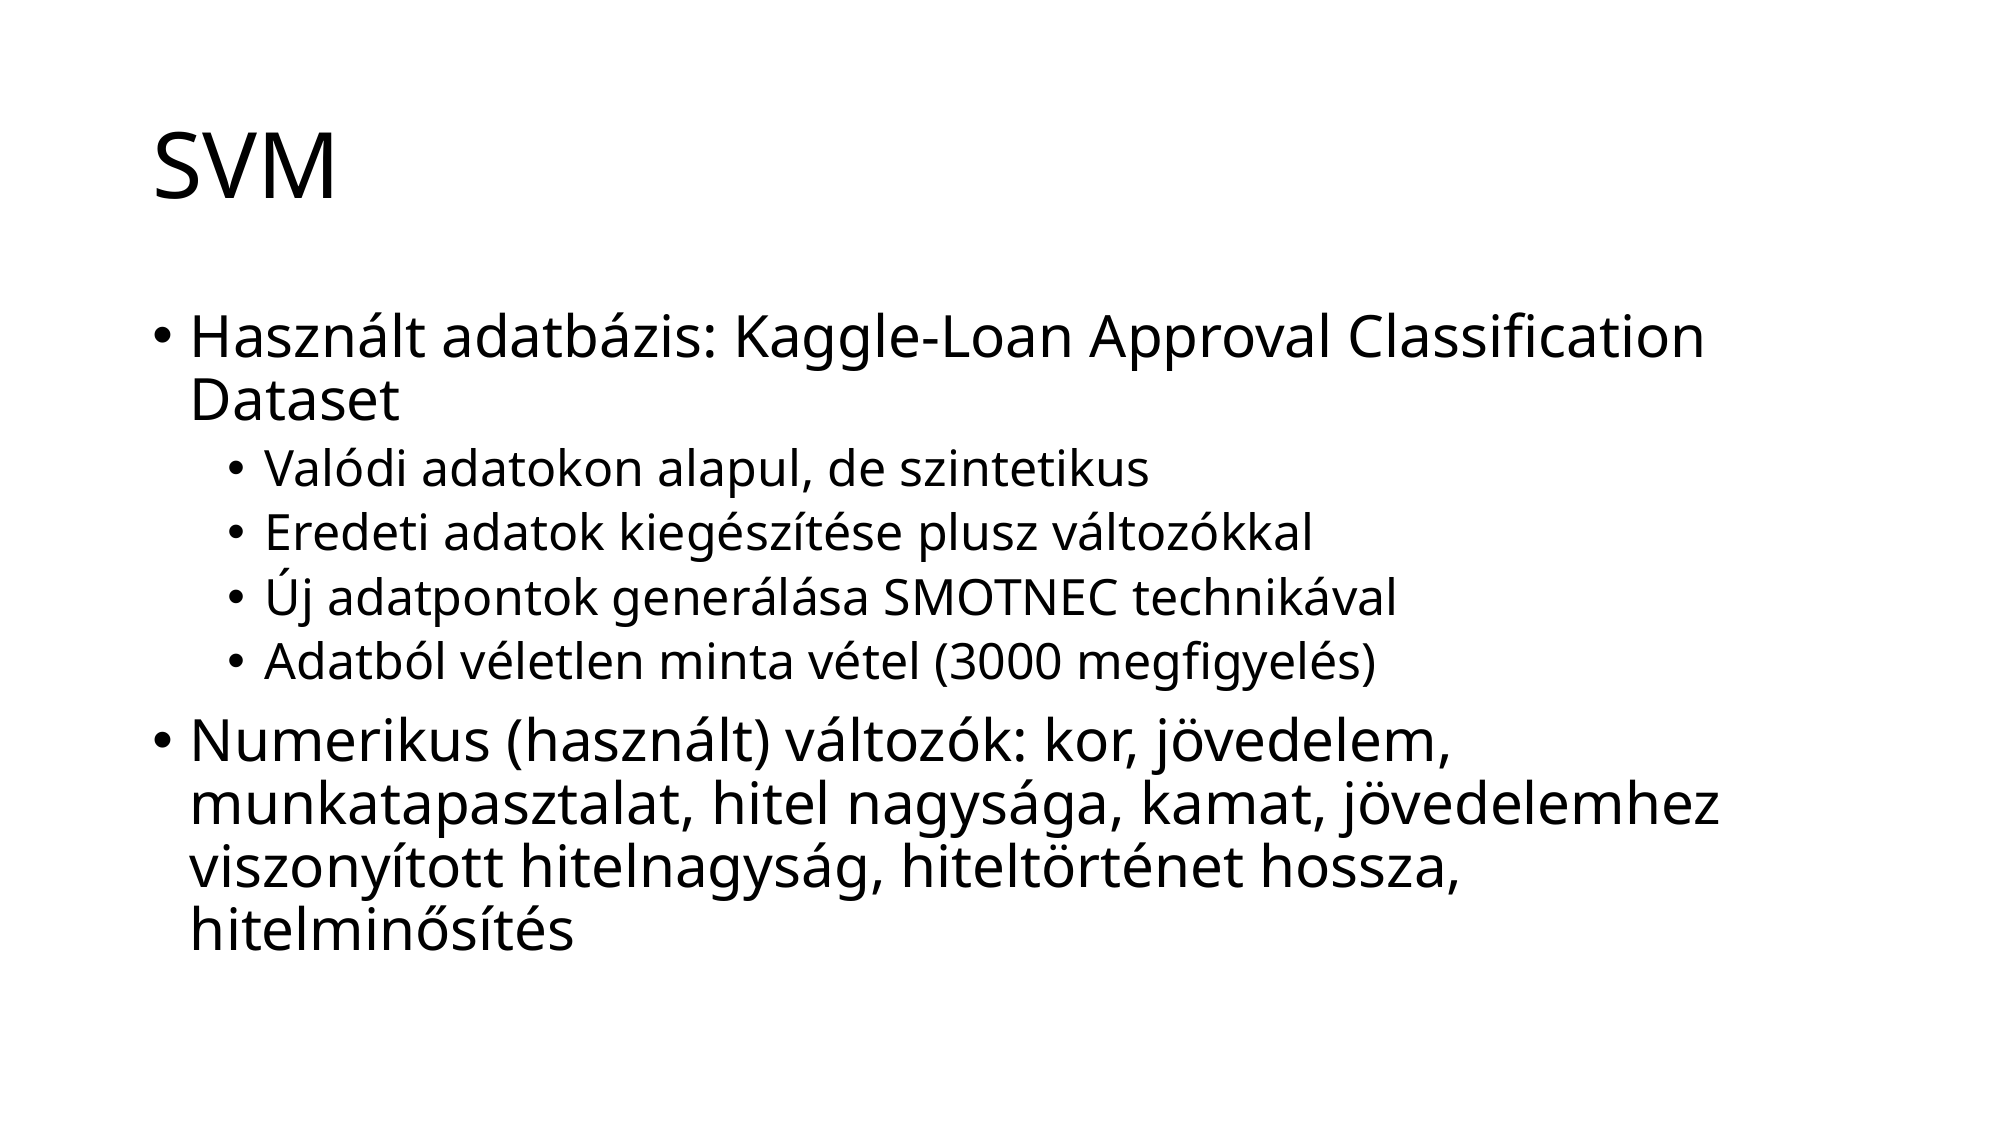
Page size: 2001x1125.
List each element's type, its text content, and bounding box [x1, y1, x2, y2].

list Használt adatbázis: Kaggle-Loan Approval Classification Dataset Valódi adatokon alapul, de szintetikus Eredeti adatok kiegészítése plusz változókkal Új adatpontok generálása SMOTNEC technikával Adatból véletlen minta vétel (3000 megfigyelés) Numerikus (használt) változók: kor, jövedelem, munkatapasztalat, hitel nagysága, kamat, jövedelemhez viszonyított hitelnagyság, hiteltörténet hossza, hitelminősítés [137, 299, 1863, 1014]
title SVM [137, 59, 1863, 278]
